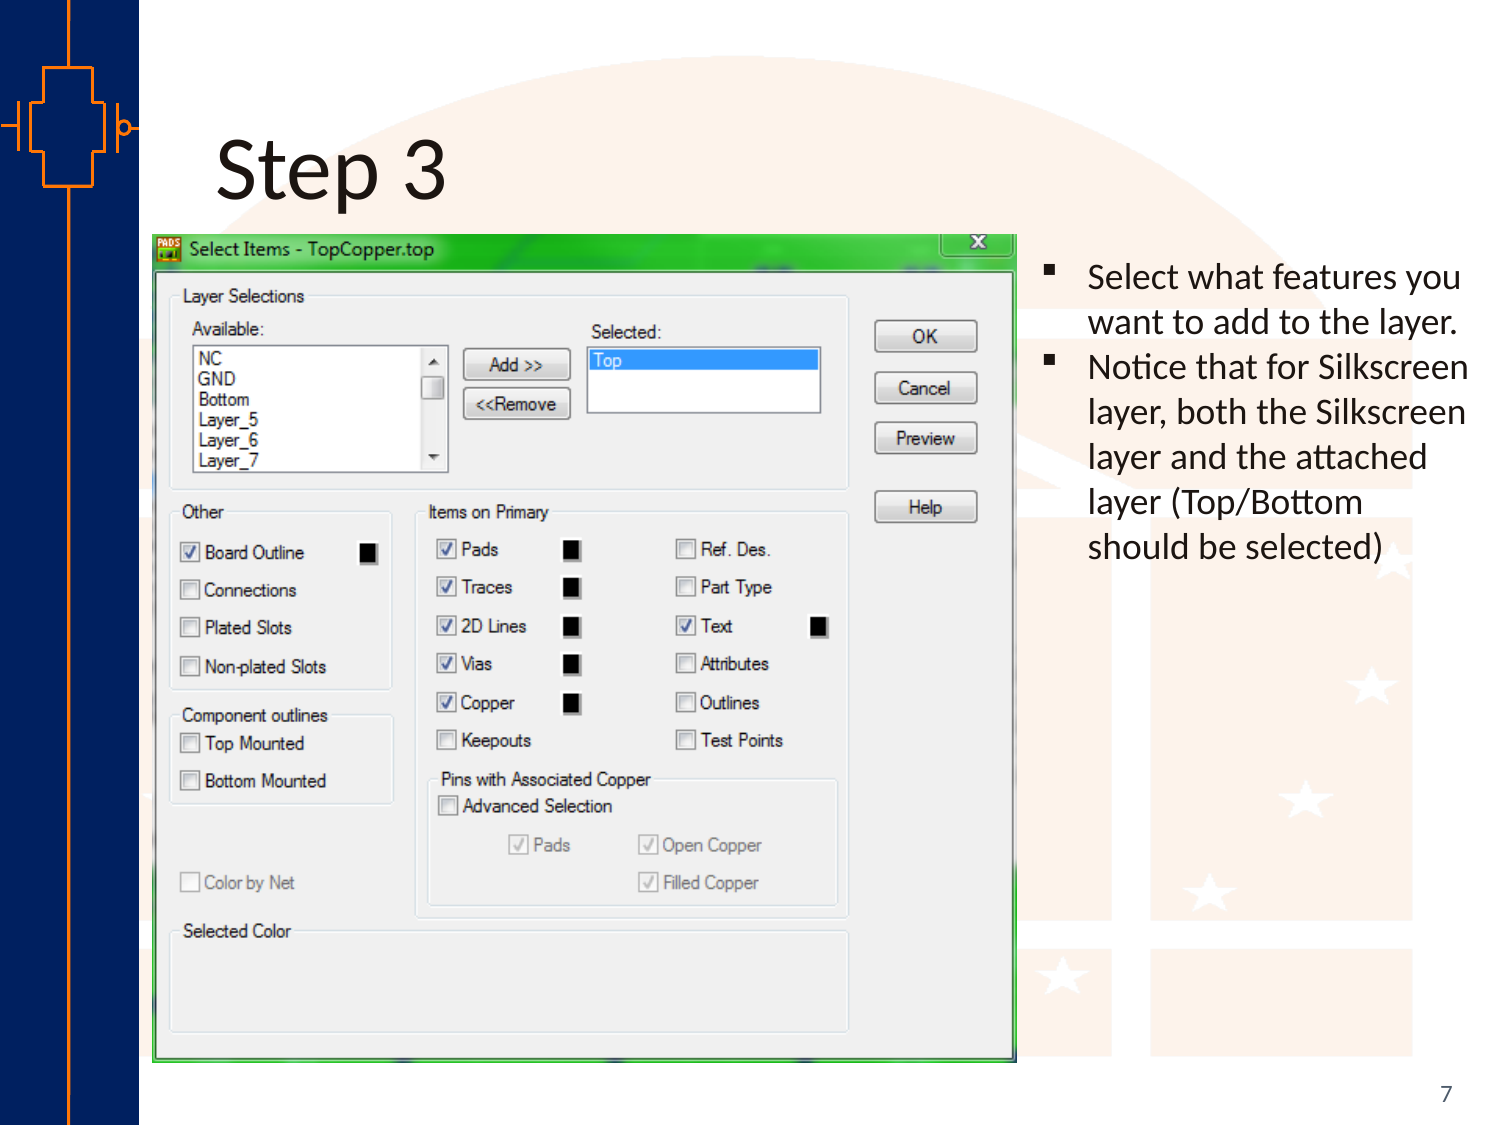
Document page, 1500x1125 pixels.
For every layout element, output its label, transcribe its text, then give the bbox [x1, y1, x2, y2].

text_box Select what features you want to add to the layer. Notice that for Silkscreen layer, both the Silkscreen layer and the attached layer (Top/Bottom should be selected) [1026, 244, 1488, 575]
picture [152, 234, 1017, 1063]
slide_number 7 [1425, 1062, 1488, 1123]
title Step 3 [200, 37, 1388, 225]
